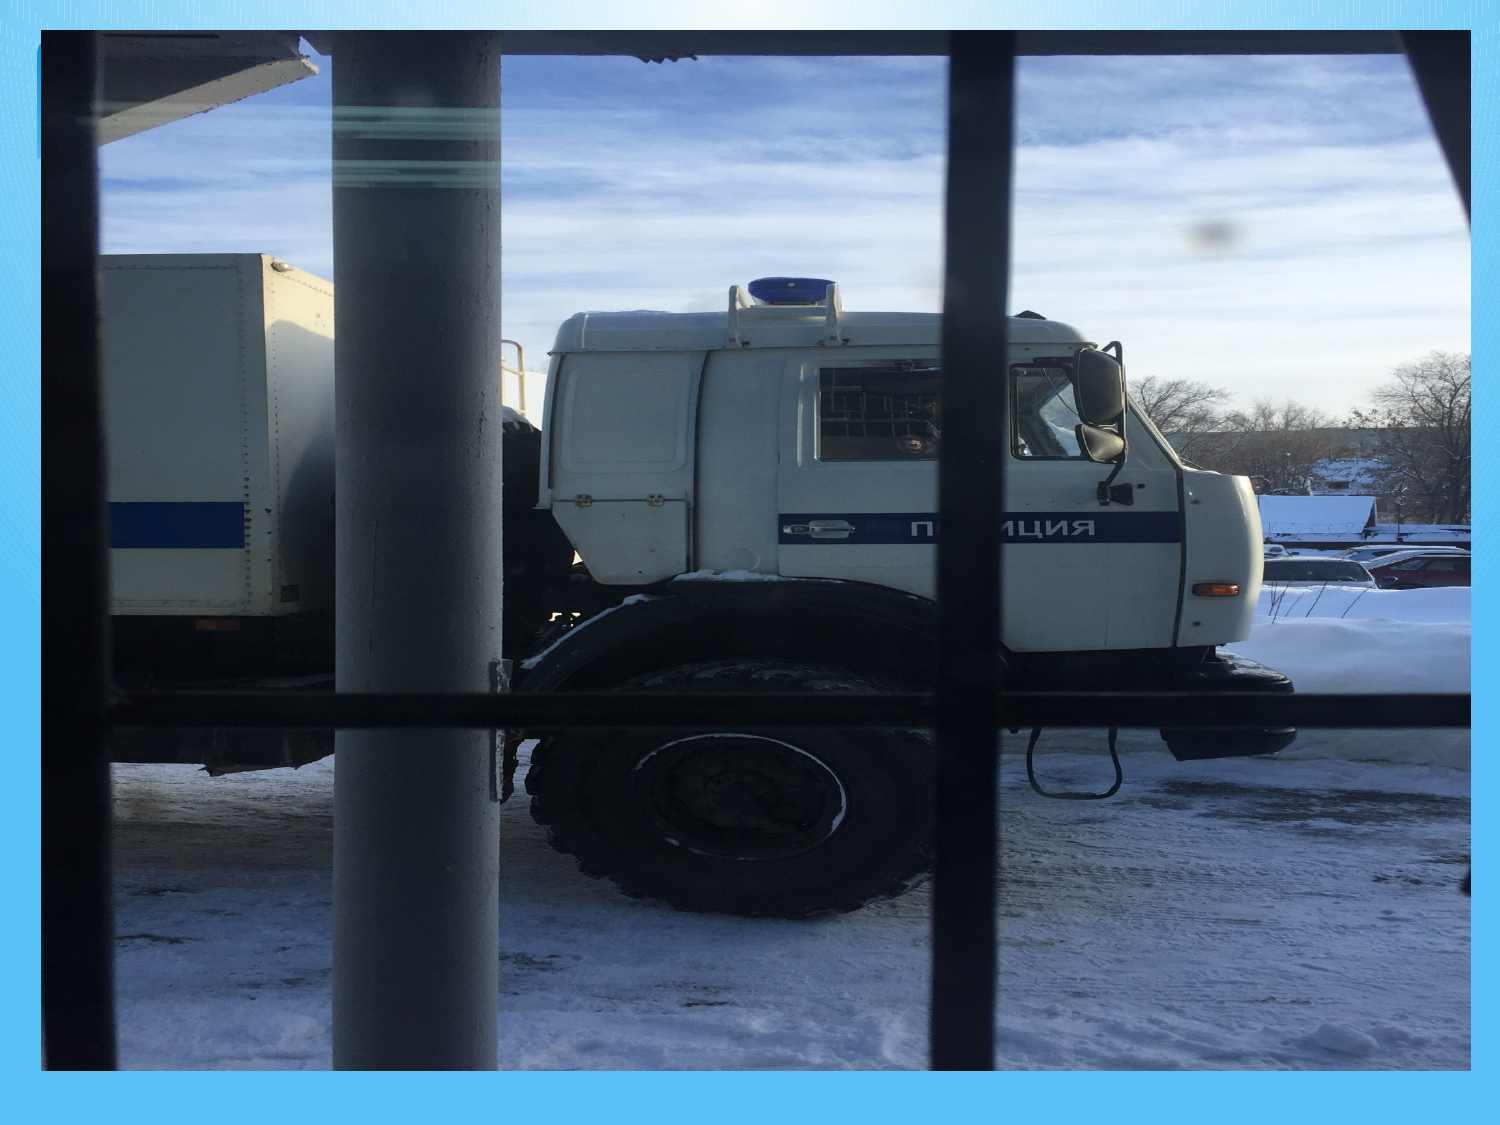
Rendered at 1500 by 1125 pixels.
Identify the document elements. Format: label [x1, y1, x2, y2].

picture [41, 30, 1471, 1071]
